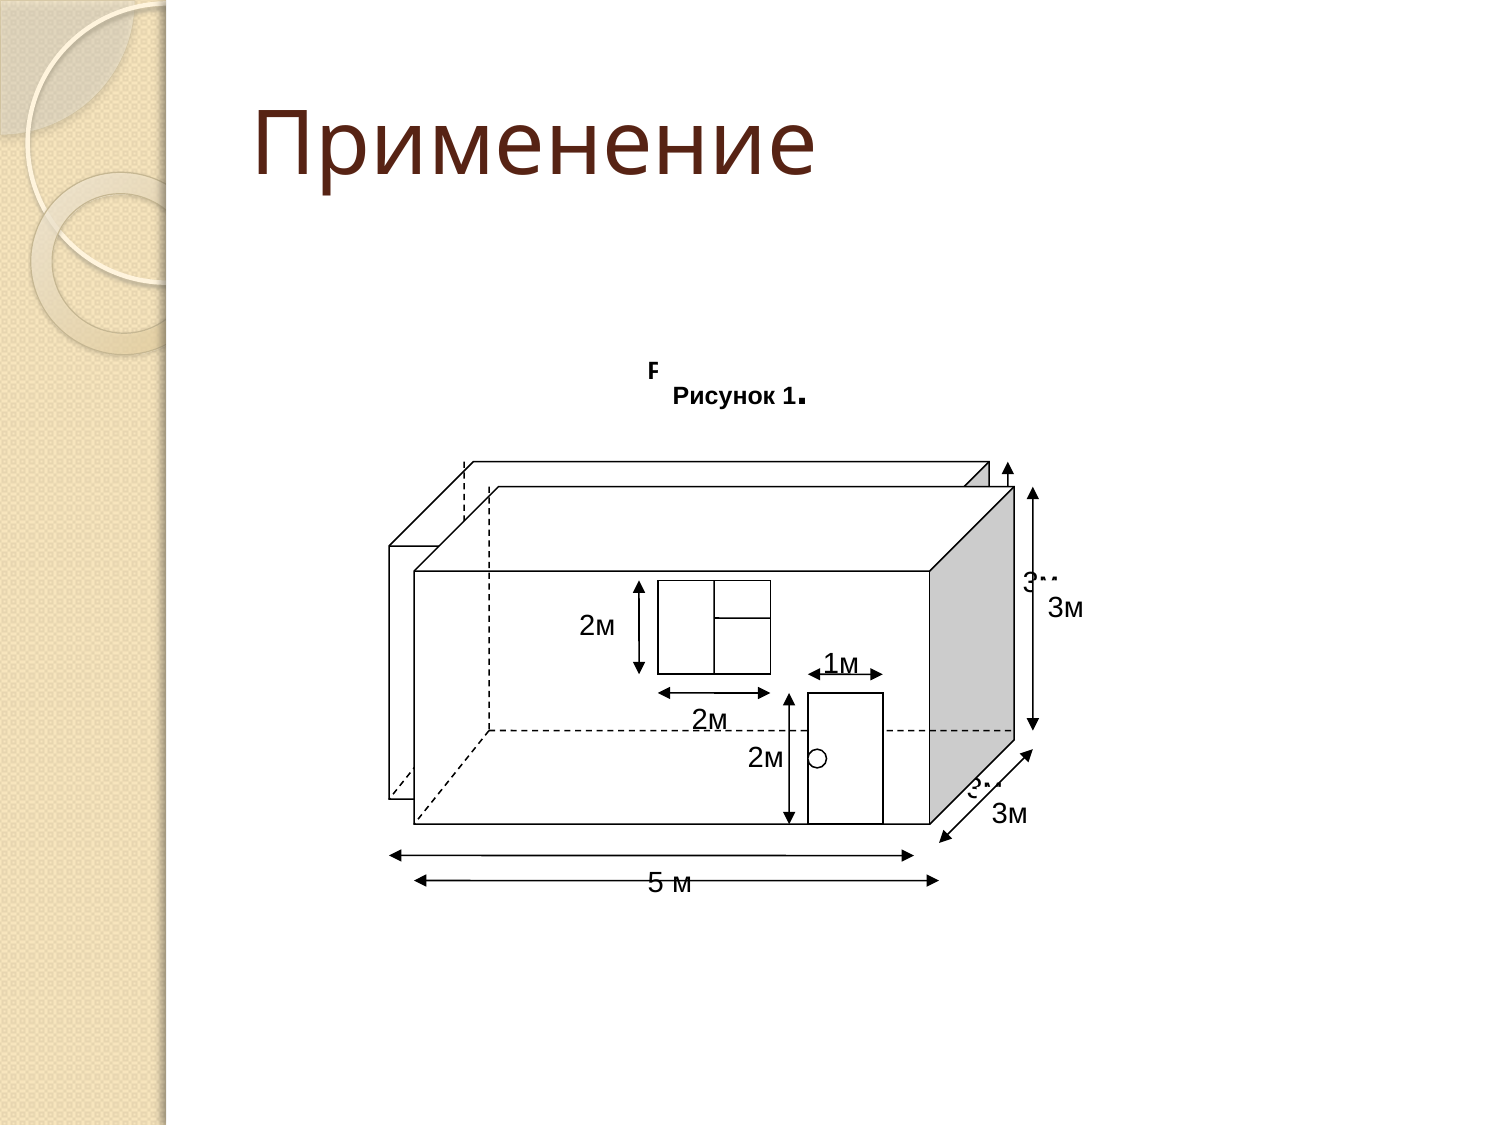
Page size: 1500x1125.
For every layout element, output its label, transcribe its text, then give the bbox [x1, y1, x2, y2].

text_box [257, 292, 1271, 931]
title Применение [235, 45, 1466, 233]
